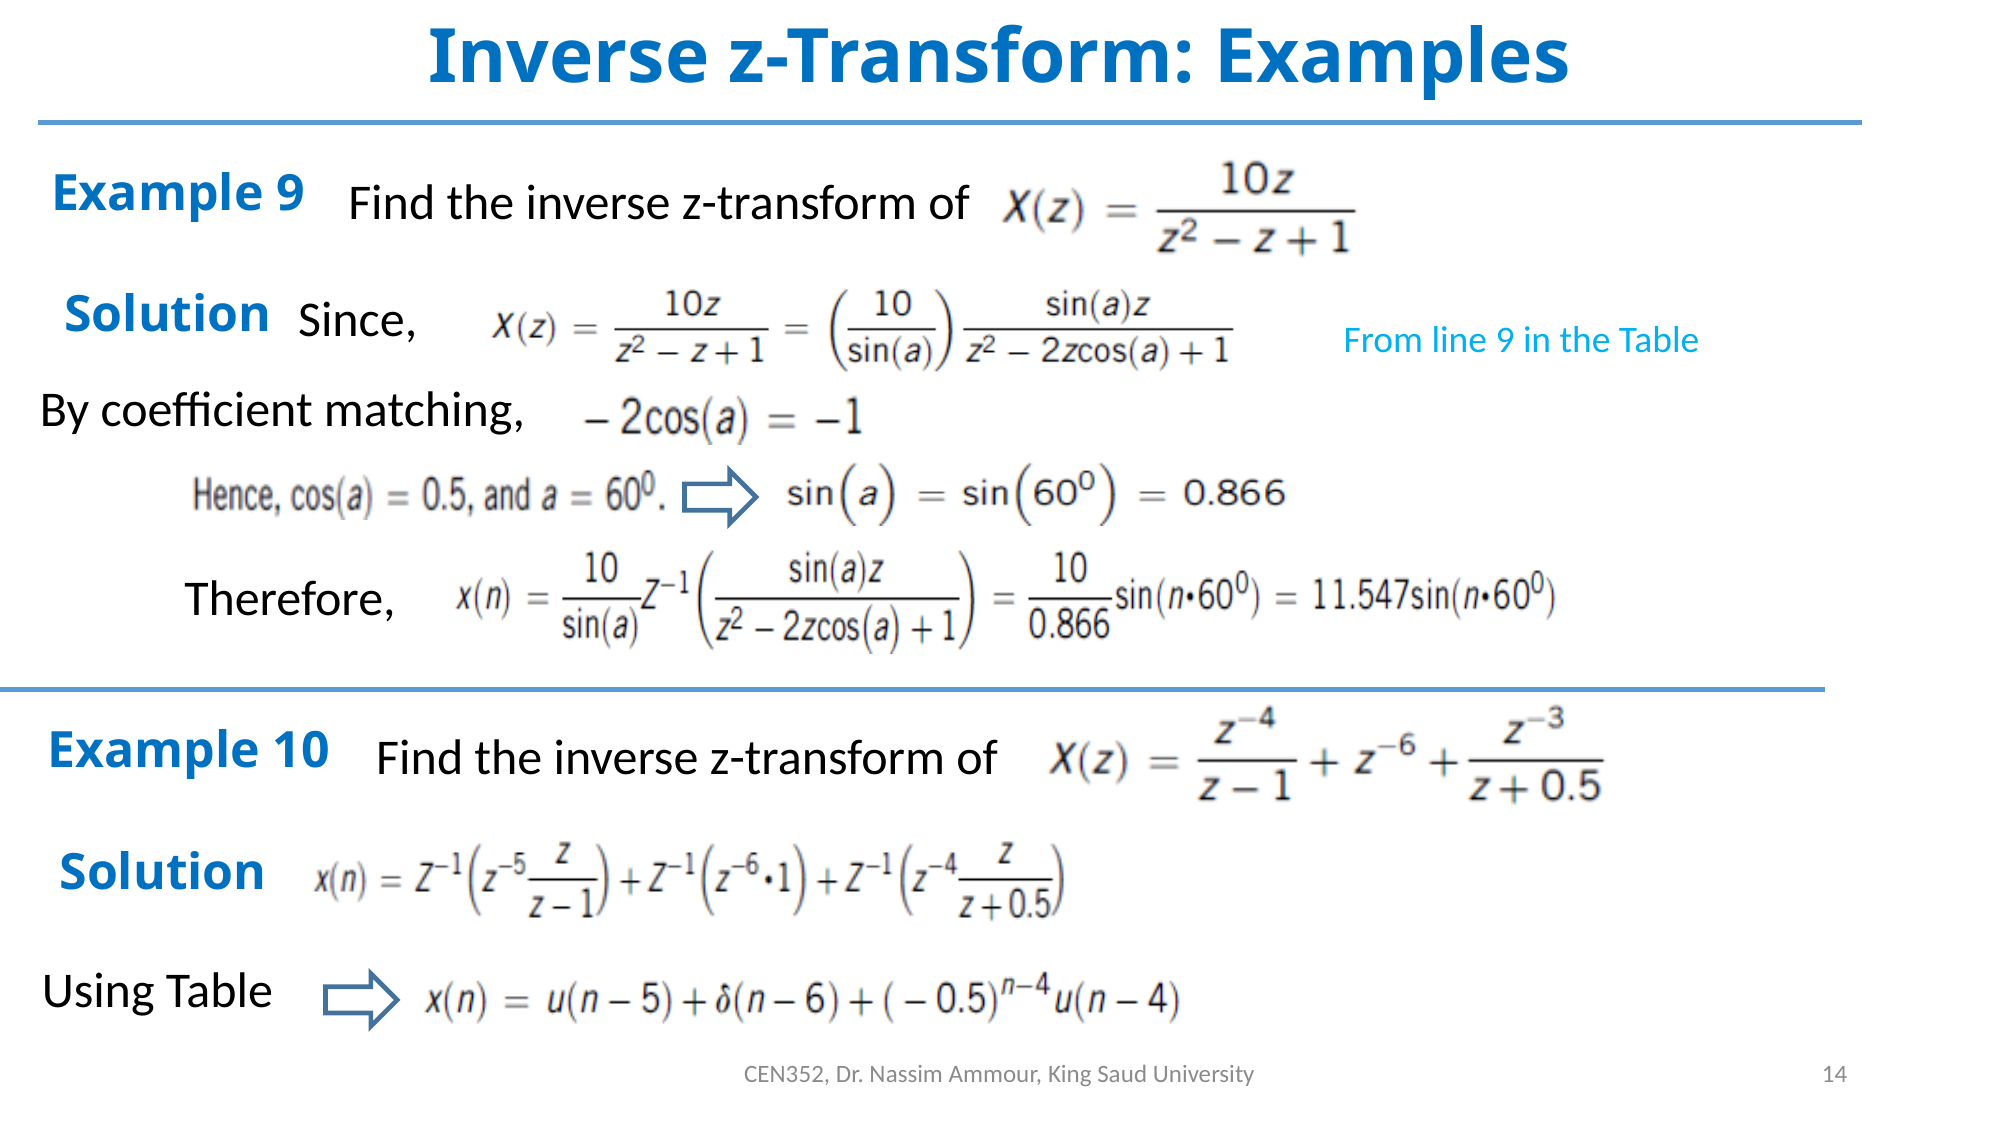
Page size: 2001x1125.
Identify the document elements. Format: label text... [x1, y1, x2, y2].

text_box Example 9 [36, 152, 321, 228]
text_box Solution [49, 274, 287, 350]
text_box Solution [44, 831, 282, 907]
picture [178, 464, 674, 520]
text_box Therefore, [169, 558, 411, 633]
text_box [683, 468, 758, 526]
slide_number 14 [1412, 1042, 1863, 1103]
text_box [324, 971, 399, 1029]
picture [767, 458, 1295, 526]
text_box By coefficient matching, [25, 368, 541, 444]
text_box Using Table [27, 950, 300, 1026]
picture [1041, 694, 1611, 824]
text_box Find the inverse z-transform of [333, 162, 997, 237]
picture [574, 378, 866, 445]
text_box Example 10 [32, 709, 345, 785]
text_box Since, [283, 279, 433, 354]
text_box Find the inverse z-transform of [361, 716, 1025, 792]
footer CEN352, Dr. Nassim Ammour, King Saud University [662, 1042, 1338, 1103]
text_box Inverse z-Transform: Examples [413, 0, 1587, 105]
picture [999, 147, 1368, 268]
picture [443, 549, 1557, 655]
text_box From line 9 in the Table [1329, 308, 1715, 368]
picture [490, 286, 1242, 377]
picture [292, 825, 1077, 933]
picture [412, 957, 1189, 1042]
